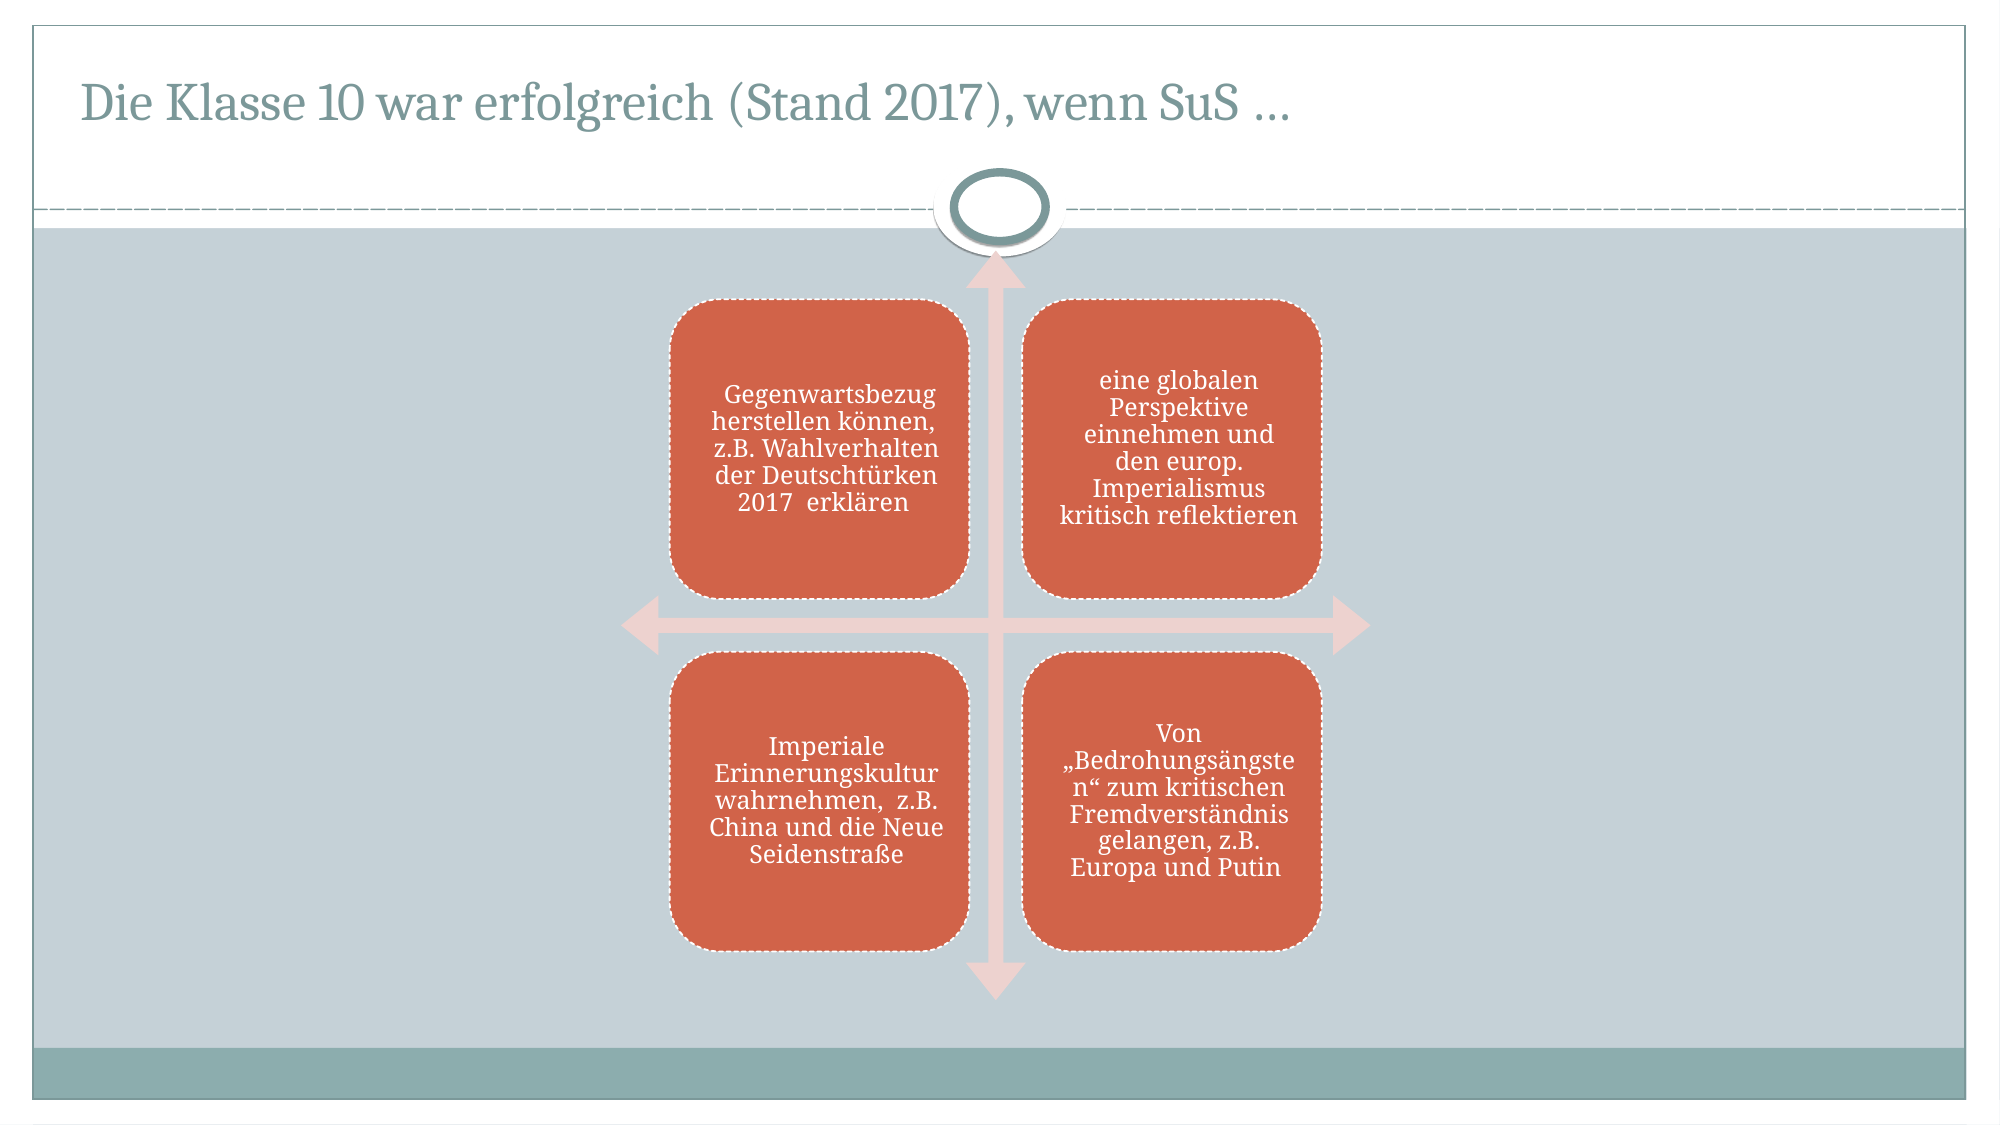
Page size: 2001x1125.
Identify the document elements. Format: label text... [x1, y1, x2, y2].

text_box Von „Bedrohungsängsten“ zum kritischen Fremdverständnis gelangen, z.B. Europa und Putin [1022, 651, 1322, 952]
text_box Imperiale Erinnerungskultur wahrnehmen, z.B. China und die Neue Seidenstraße [669, 651, 970, 952]
text_box eine globalen Perspektive einnehmen und den europ. Imperialismus kritisch reflektieren [1022, 299, 1322, 599]
text_box Die Klasse 10 war erfolgreich (Stand 2017), wenn SuS … [65, 37, 1933, 139]
text_box Gegenwartsbezug herstellen können, z.B. Wahlverhalten der Deutschtürken 2017 erklären [669, 299, 970, 599]
text_box [620, 250, 1371, 1001]
